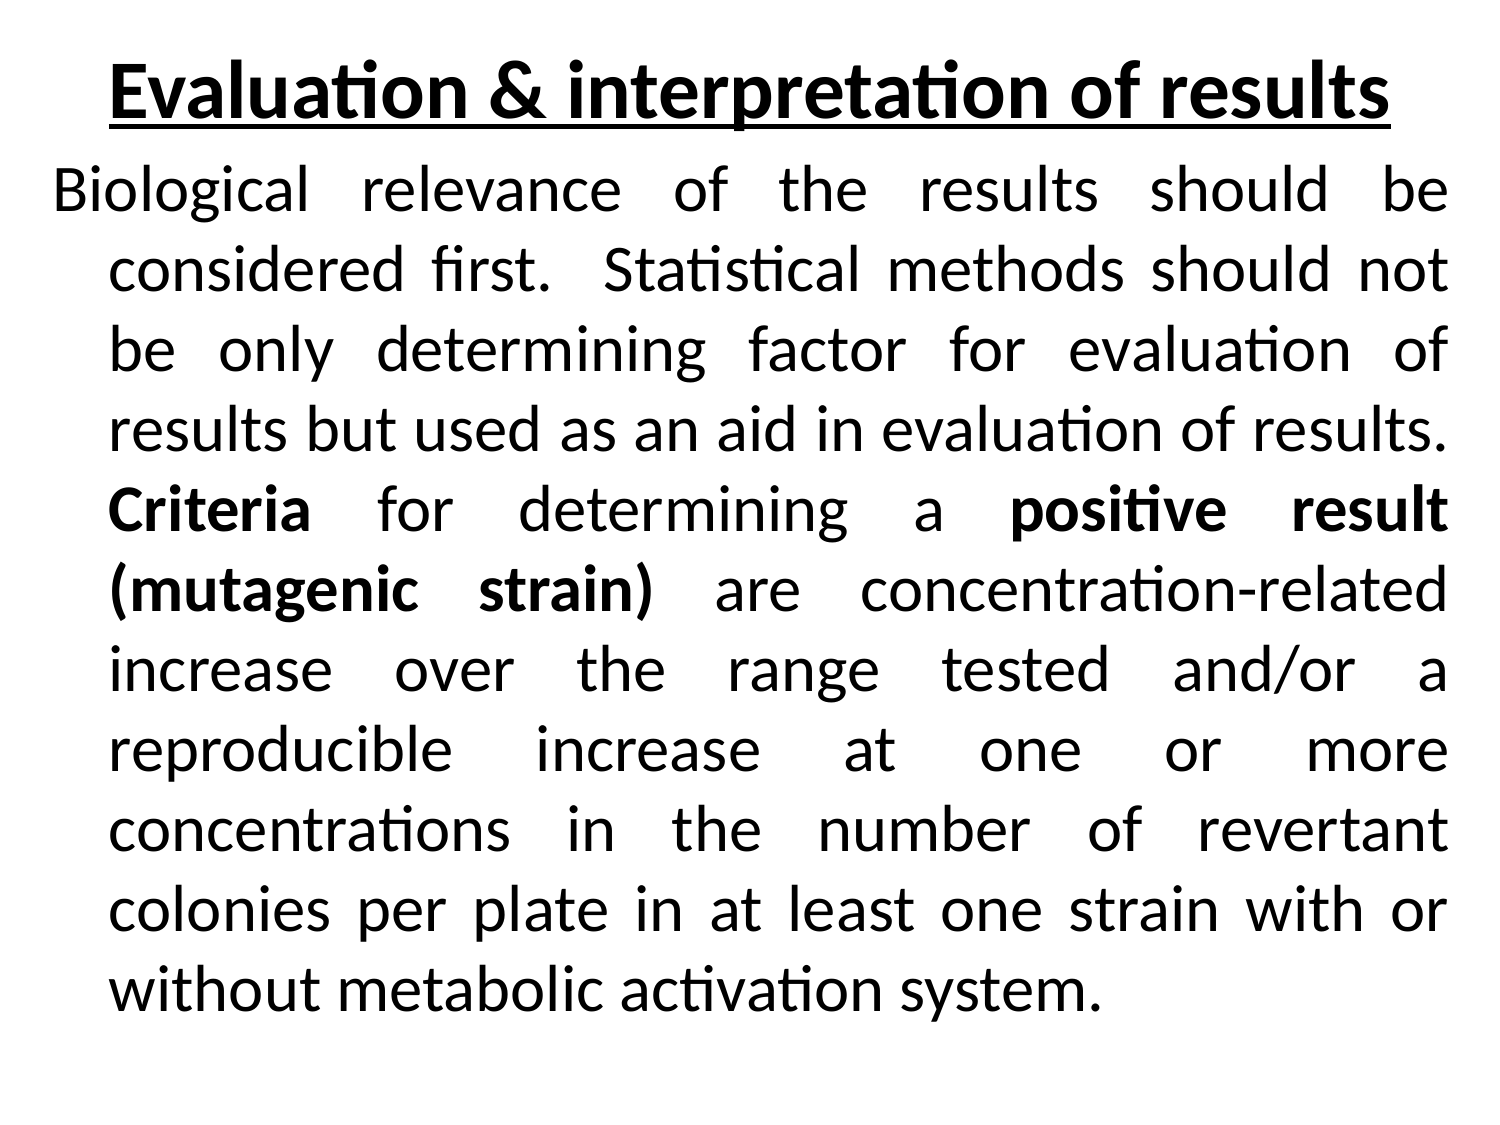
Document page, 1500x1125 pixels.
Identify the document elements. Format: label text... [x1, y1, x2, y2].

list Biological relevance of the results should be considered first. Statistical methods should not be only determining factor for evaluation of results but used as an aid in evaluation of results. Criteria for determining a positive result (mutagenic strain) are concentration-related increase over the range tested and/or a reproducible increase at one or more concentrations in the number of revertant colonies per plate in at least one strain with or without metabolic activation system. [37, 137, 1466, 1075]
title Evaluation & interpretation of results [75, 45, 1425, 125]
